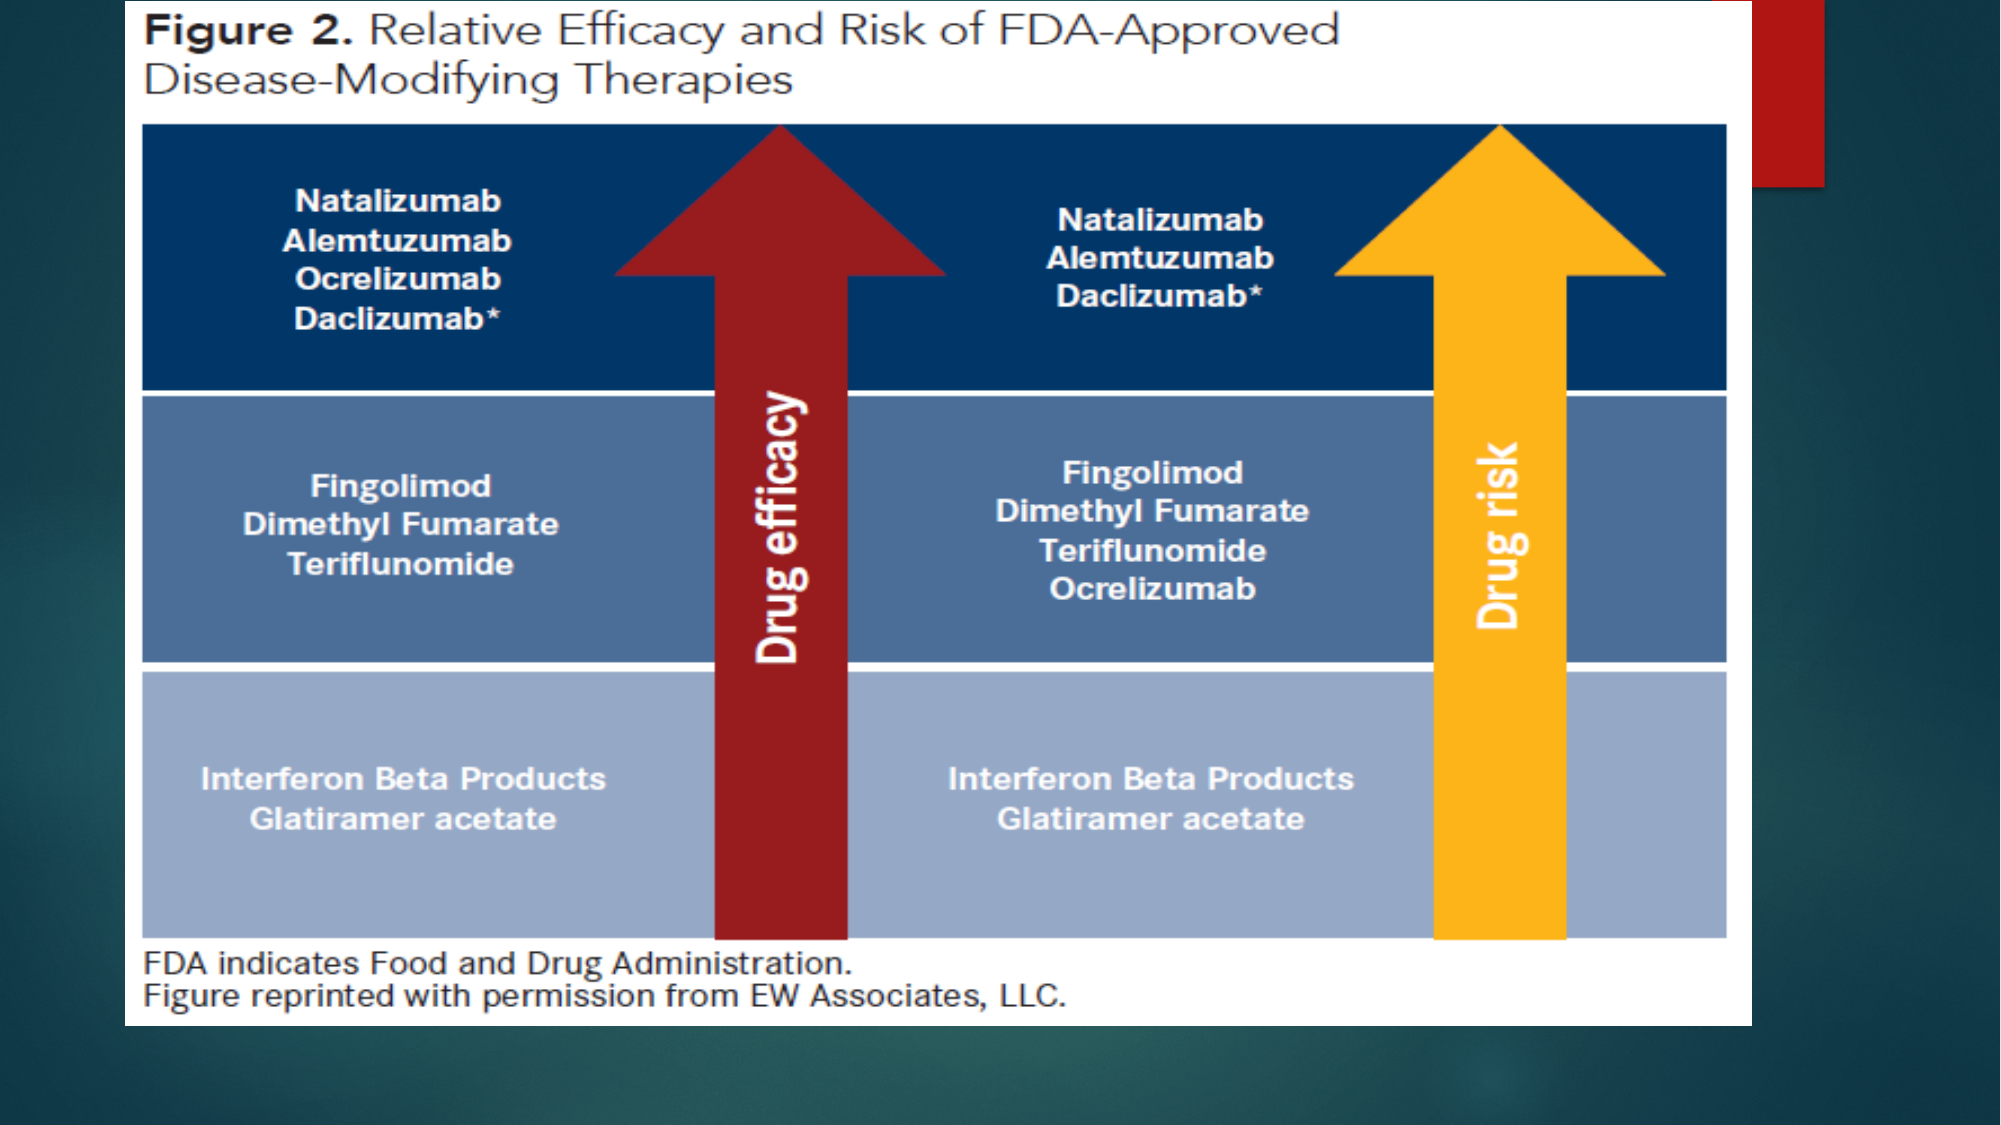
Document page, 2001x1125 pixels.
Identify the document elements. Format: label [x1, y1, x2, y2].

picture [0, 0, 1753, 1125]
